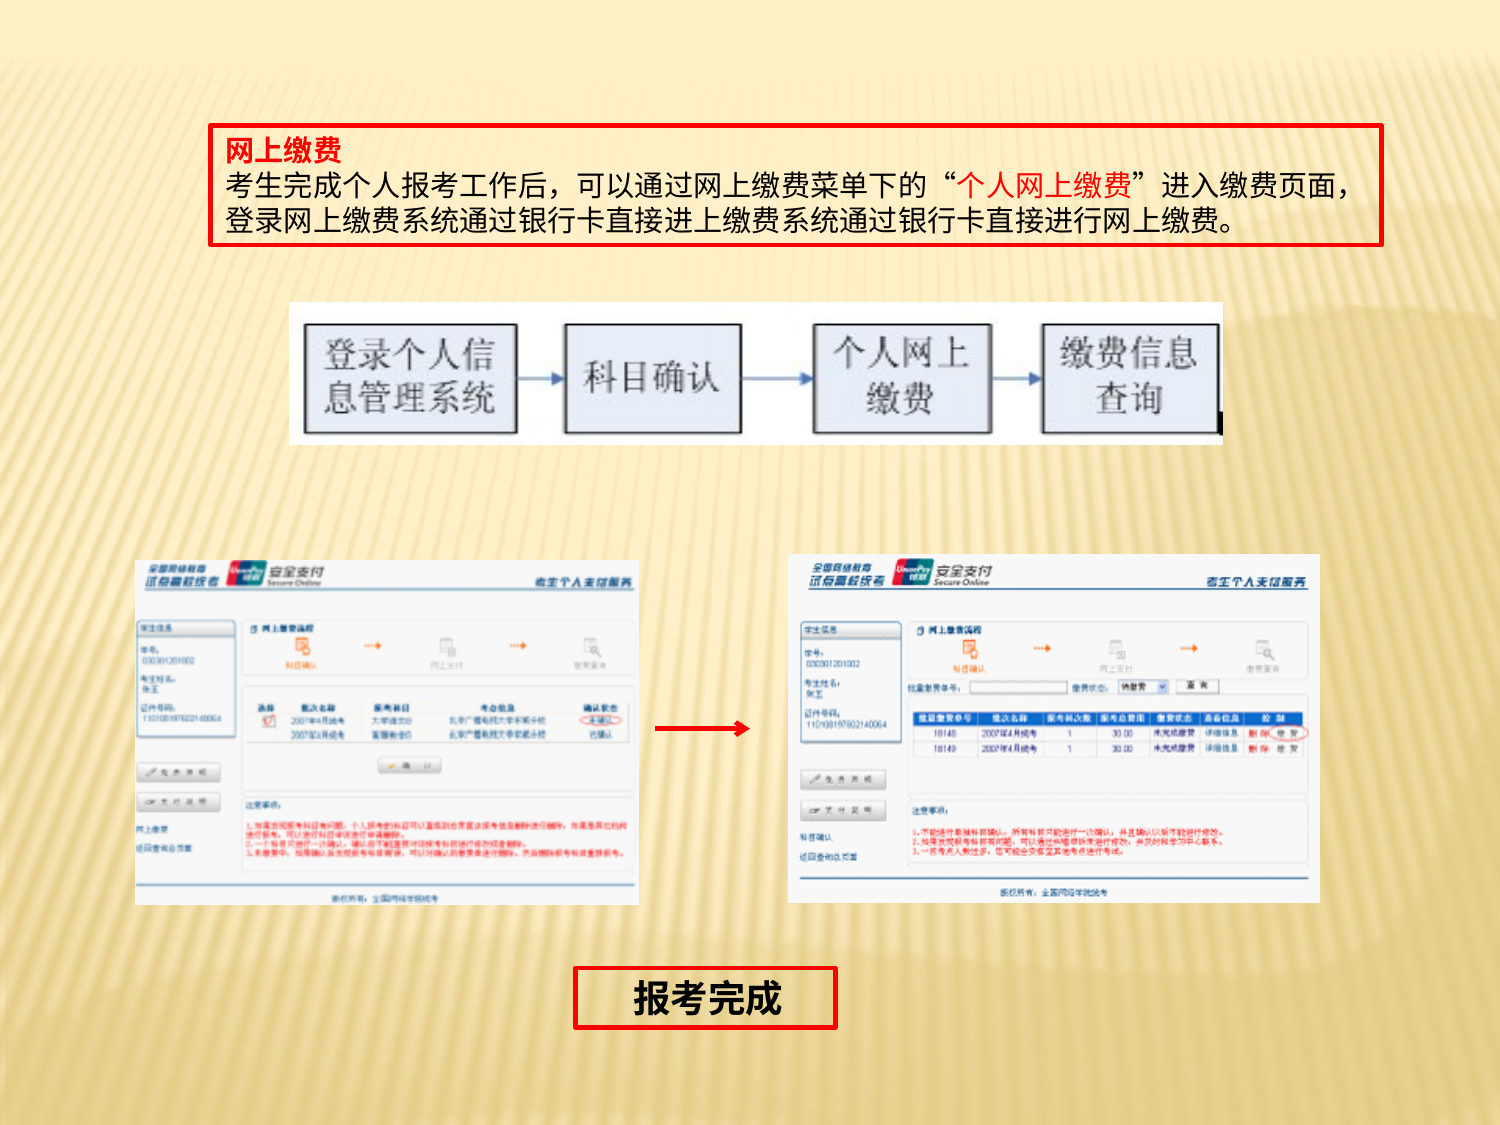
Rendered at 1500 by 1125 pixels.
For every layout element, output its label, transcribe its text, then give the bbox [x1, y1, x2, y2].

picture [135, 560, 640, 905]
text_box 网上缴费 考生完成个人报考工作后，可以通过网上缴费菜单下的“个人网上缴费”进入缴费页面， 登录网上缴费系统通过银行卡直接进上缴费系统通过银行卡直接进行网上缴费。 [210, 125, 1382, 245]
text_box 报考完成 [575, 967, 836, 1028]
picture [788, 554, 1320, 904]
picture [288, 302, 1223, 445]
